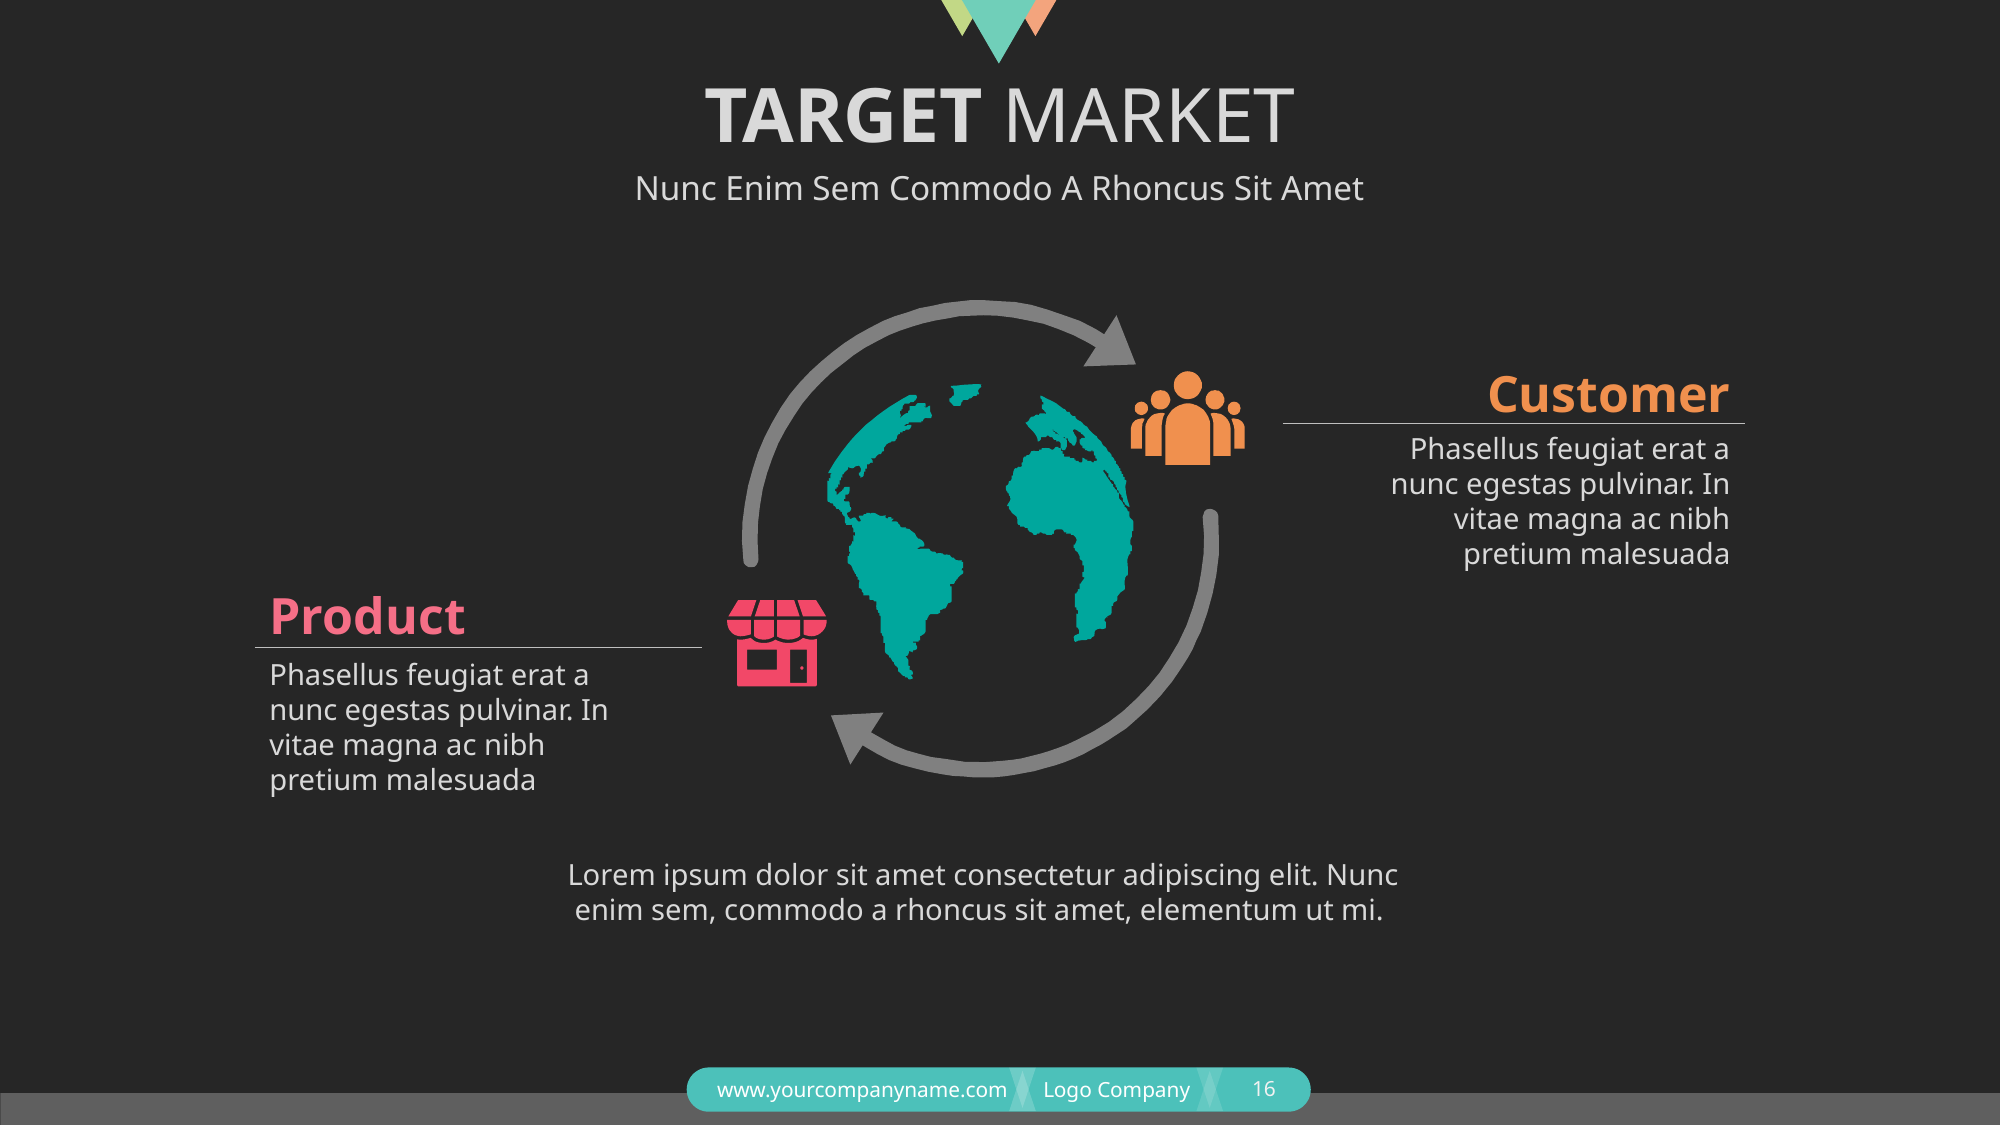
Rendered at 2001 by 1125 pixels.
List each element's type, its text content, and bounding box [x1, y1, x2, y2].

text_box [727, 599, 827, 687]
text_box Customer [1412, 355, 1746, 422]
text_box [827, 384, 1134, 680]
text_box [741, 465, 1219, 778]
text_box Phasellus feugiat erat a nunc egestas pulvinar. In vitae magna ac nibh pretium malesuada [1332, 422, 1746, 578]
text_box Phasellus feugiat erat a nunc egestas pulvinar. In vitae magna ac nibh pretium malesuada [254, 648, 665, 804]
text_box Product [254, 577, 588, 647]
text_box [741, 300, 1219, 599]
text_box Lorem ipsum dolor sit amet consectetur adipiscing elit. Nunc enim sem, commodo a rhoncus sit amet, elementum ut mi. [543, 849, 1424, 933]
slide_number 16 [1225, 1067, 1302, 1112]
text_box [1130, 371, 1245, 465]
list Nunc Enim Sem Commodo A Rhoncus Sit Amet [265, 166, 1735, 213]
title TARGET MARKET [265, 77, 1735, 160]
